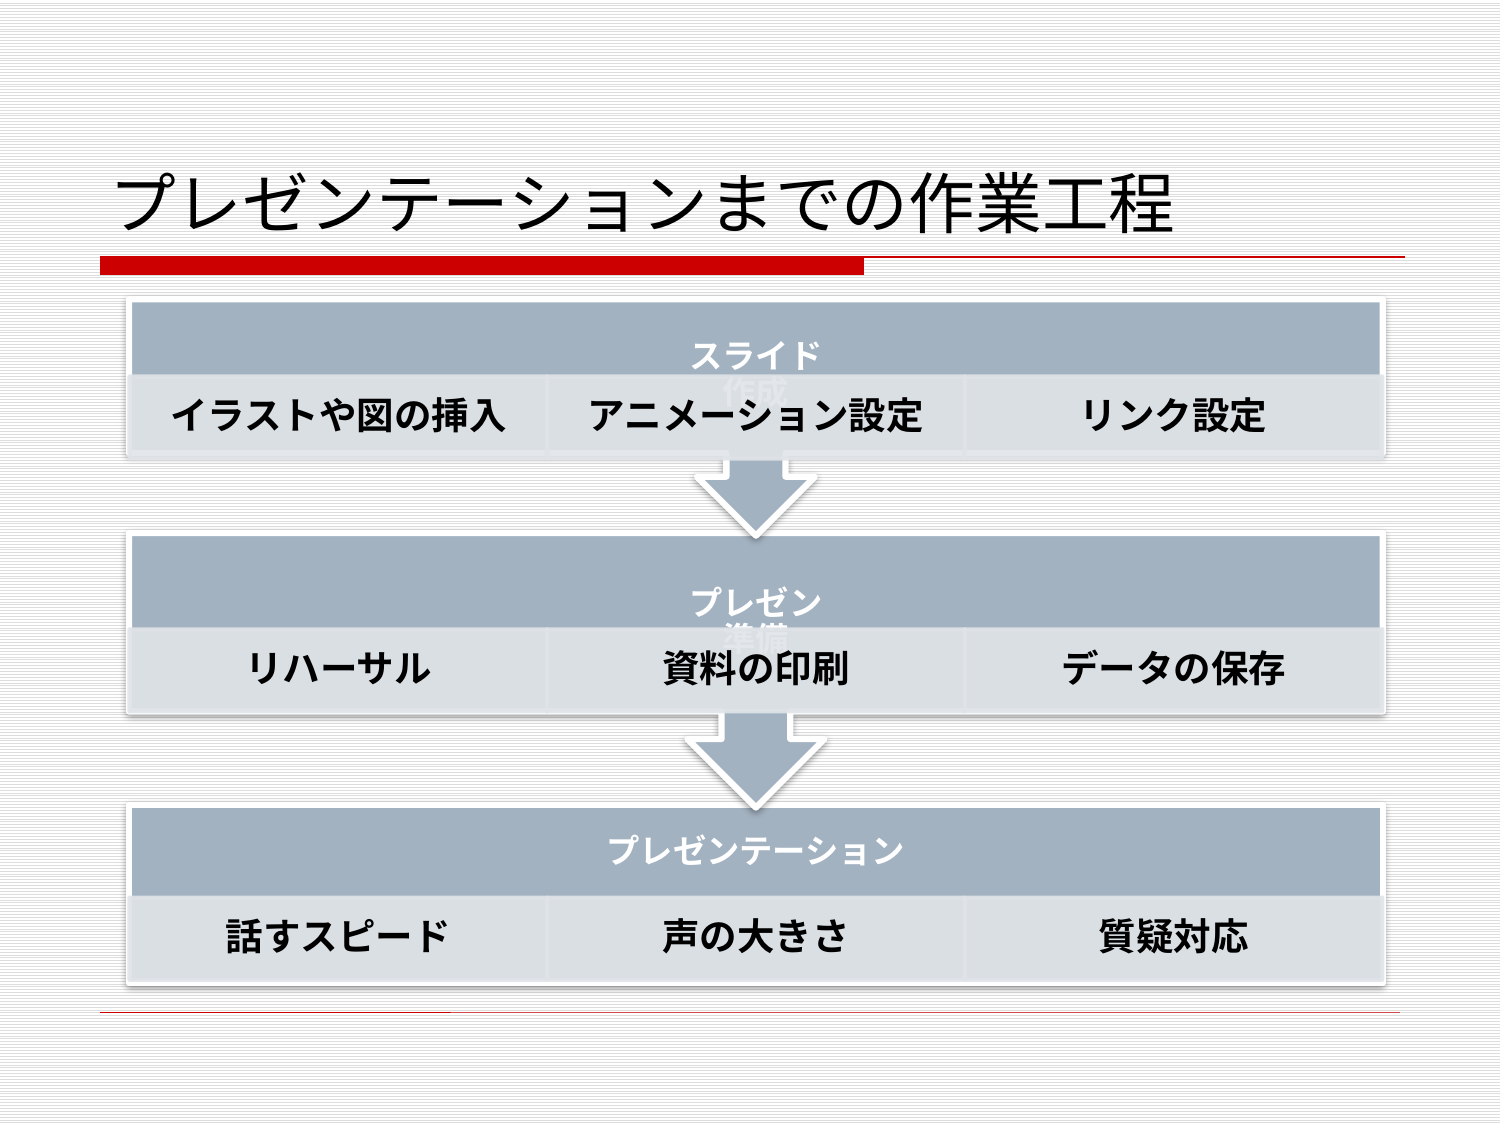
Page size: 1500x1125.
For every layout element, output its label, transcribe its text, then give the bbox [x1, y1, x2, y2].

title プレゼンテーションまでの作業工程 [94, 50, 1407, 250]
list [128, 298, 1384, 984]
